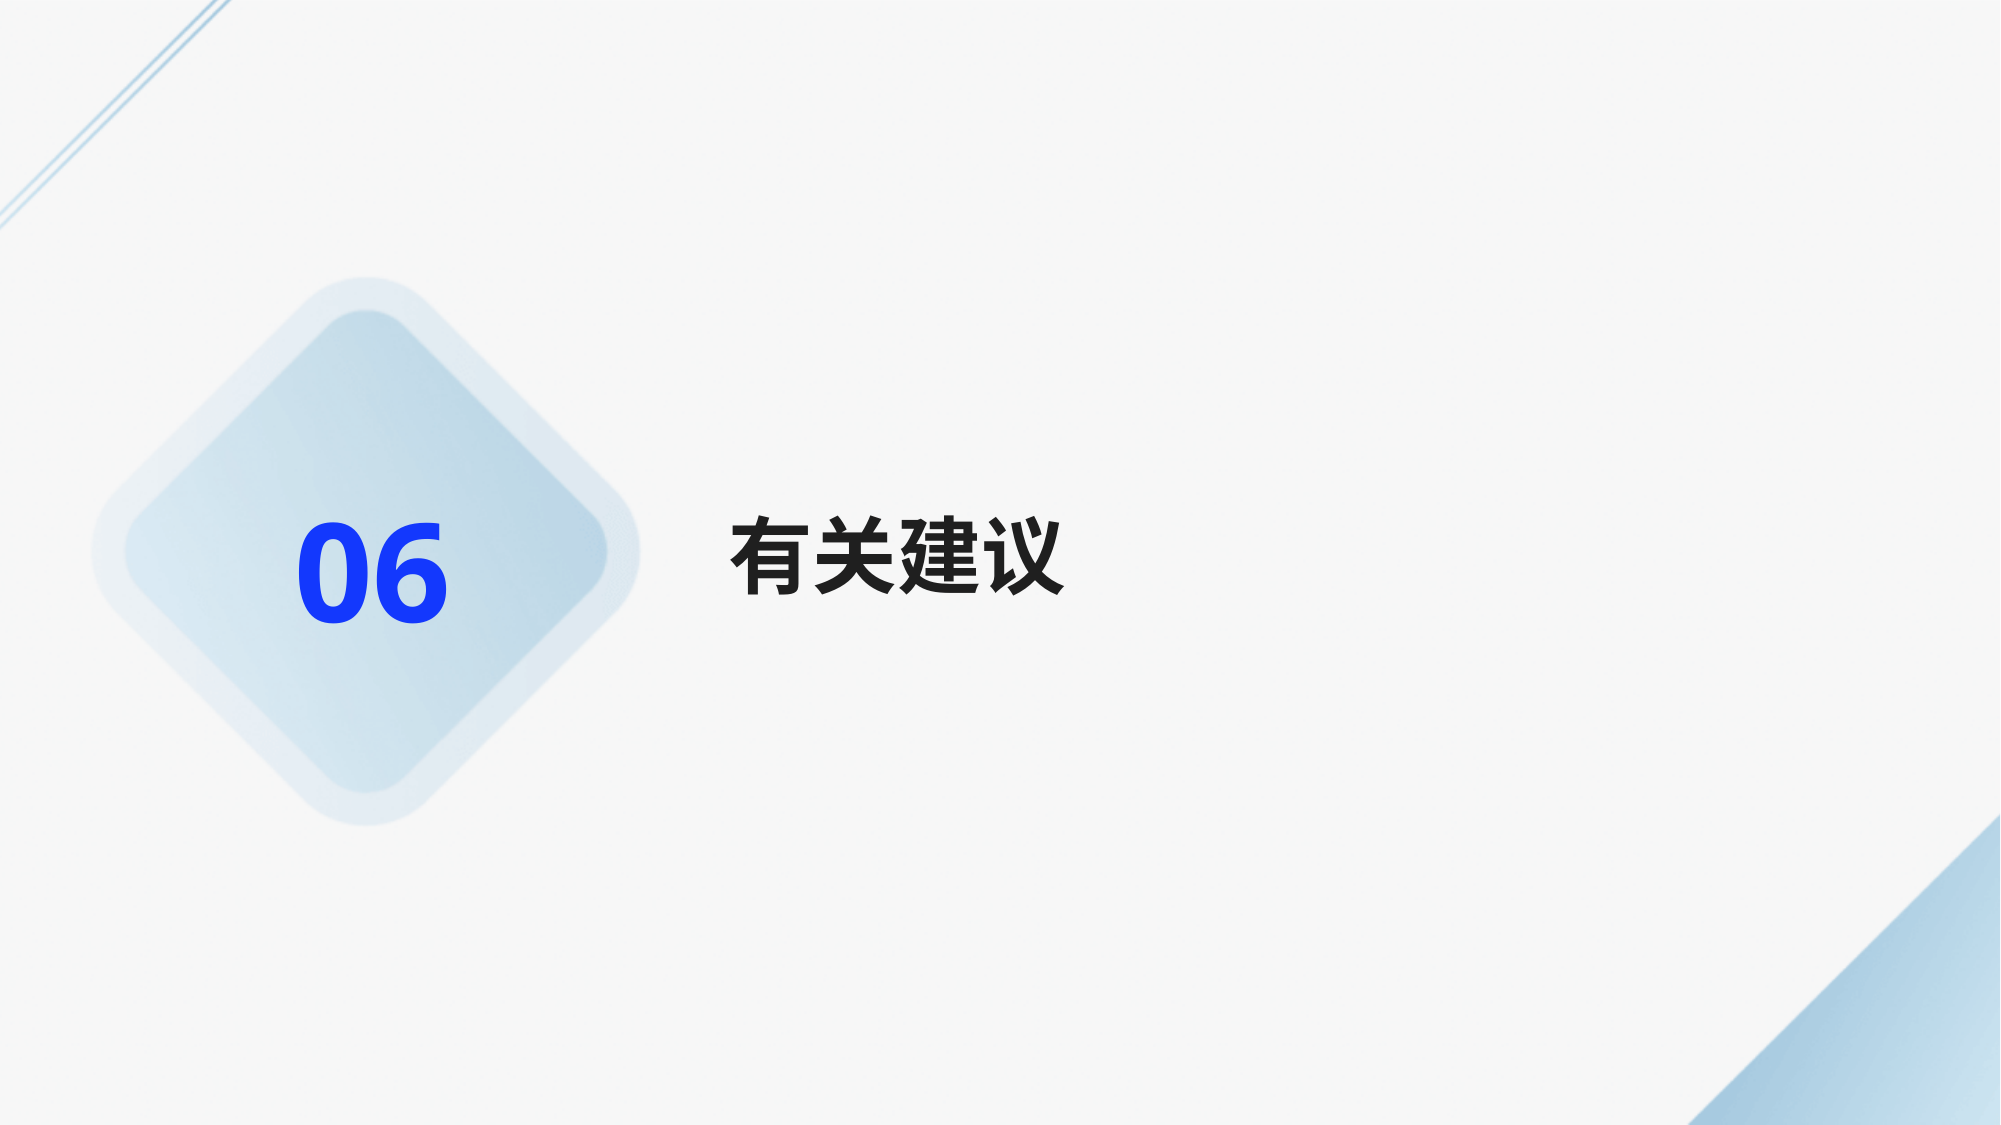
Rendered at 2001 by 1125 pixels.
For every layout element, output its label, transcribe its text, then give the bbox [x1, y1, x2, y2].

picture [0, 0, 2001, 1125]
text_box 06 [205, 442, 541, 660]
text_box 有关建议 [709, 395, 1860, 691]
